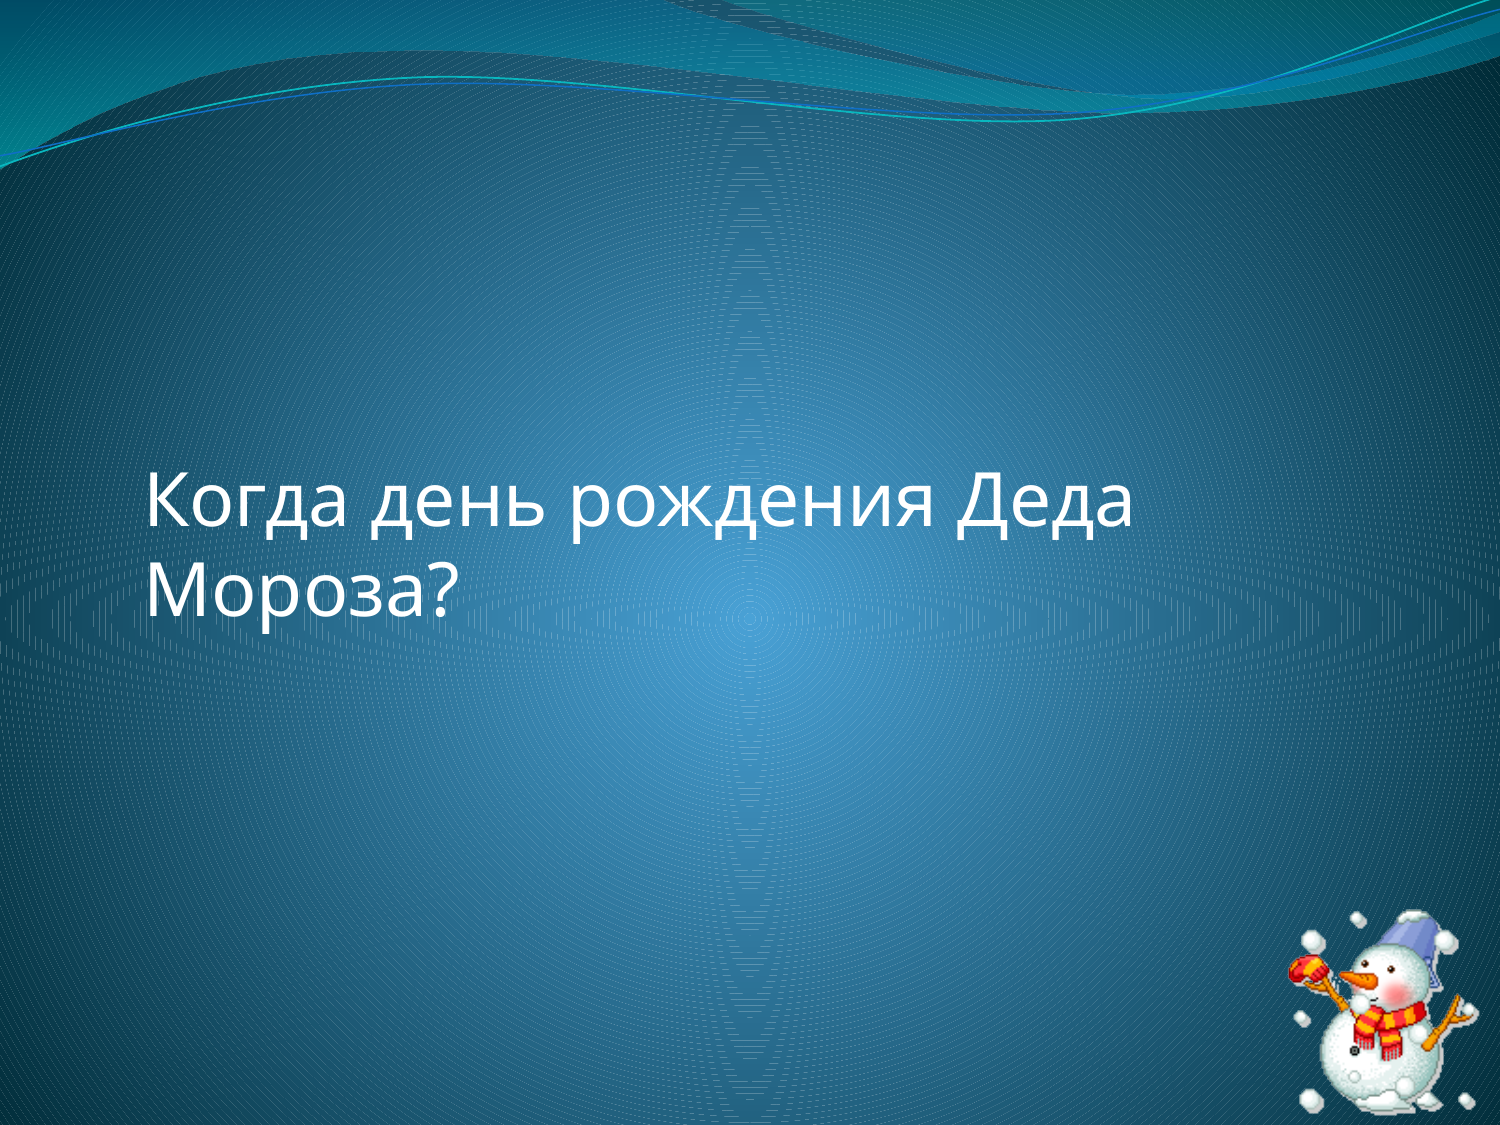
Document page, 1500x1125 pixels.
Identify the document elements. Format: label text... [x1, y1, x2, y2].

list Когда день рождения Деда Мороза? [135, 443, 1306, 692]
picture [1257, 882, 1500, 1125]
